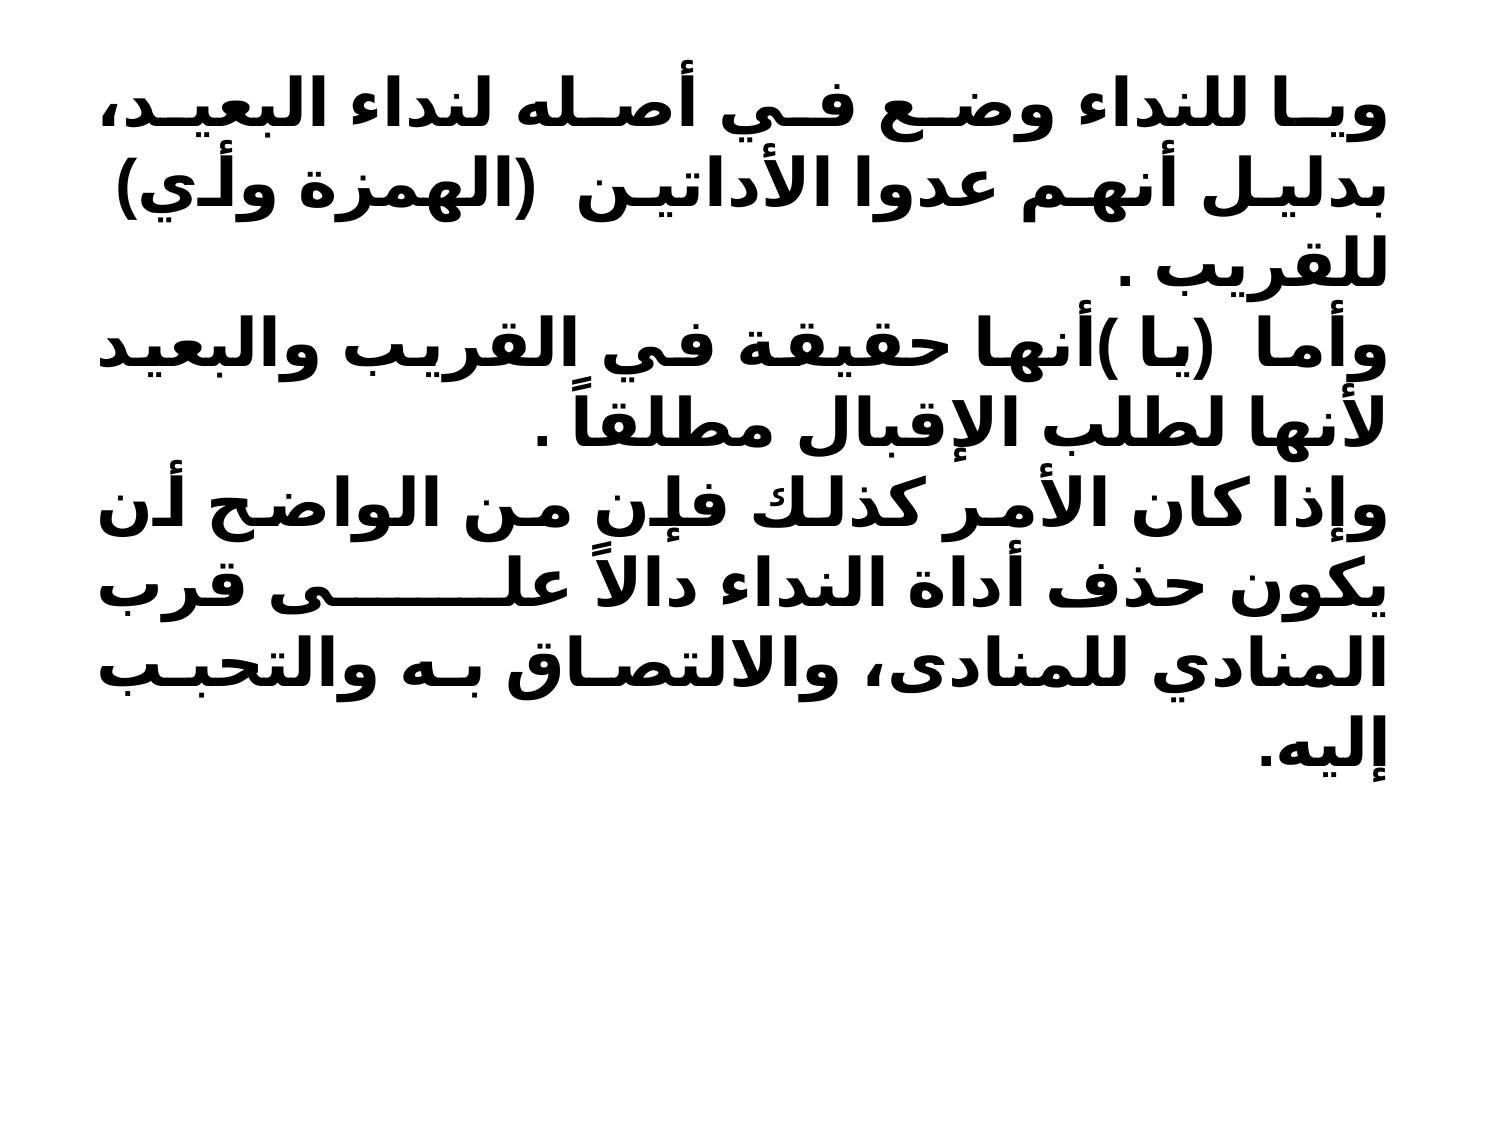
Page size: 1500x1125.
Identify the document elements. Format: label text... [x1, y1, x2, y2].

text_box ويا للنداء وضع في أصله لنداء البعيد، بدليل أنهم عدوا الأداتين (الهمزة وأي) للقريب . وأما (يا )أنها حقيقة في القريب والبعيد لأنها لطلب الإقبال مطلقاً . وإذا كان الأمر كذلك فإن من الواضح أن يكون حذف أداة النداء دالاً على قرب المنادي للمنادى، والالتصاق به والتحبب إليه. [81, 52, 1407, 877]
